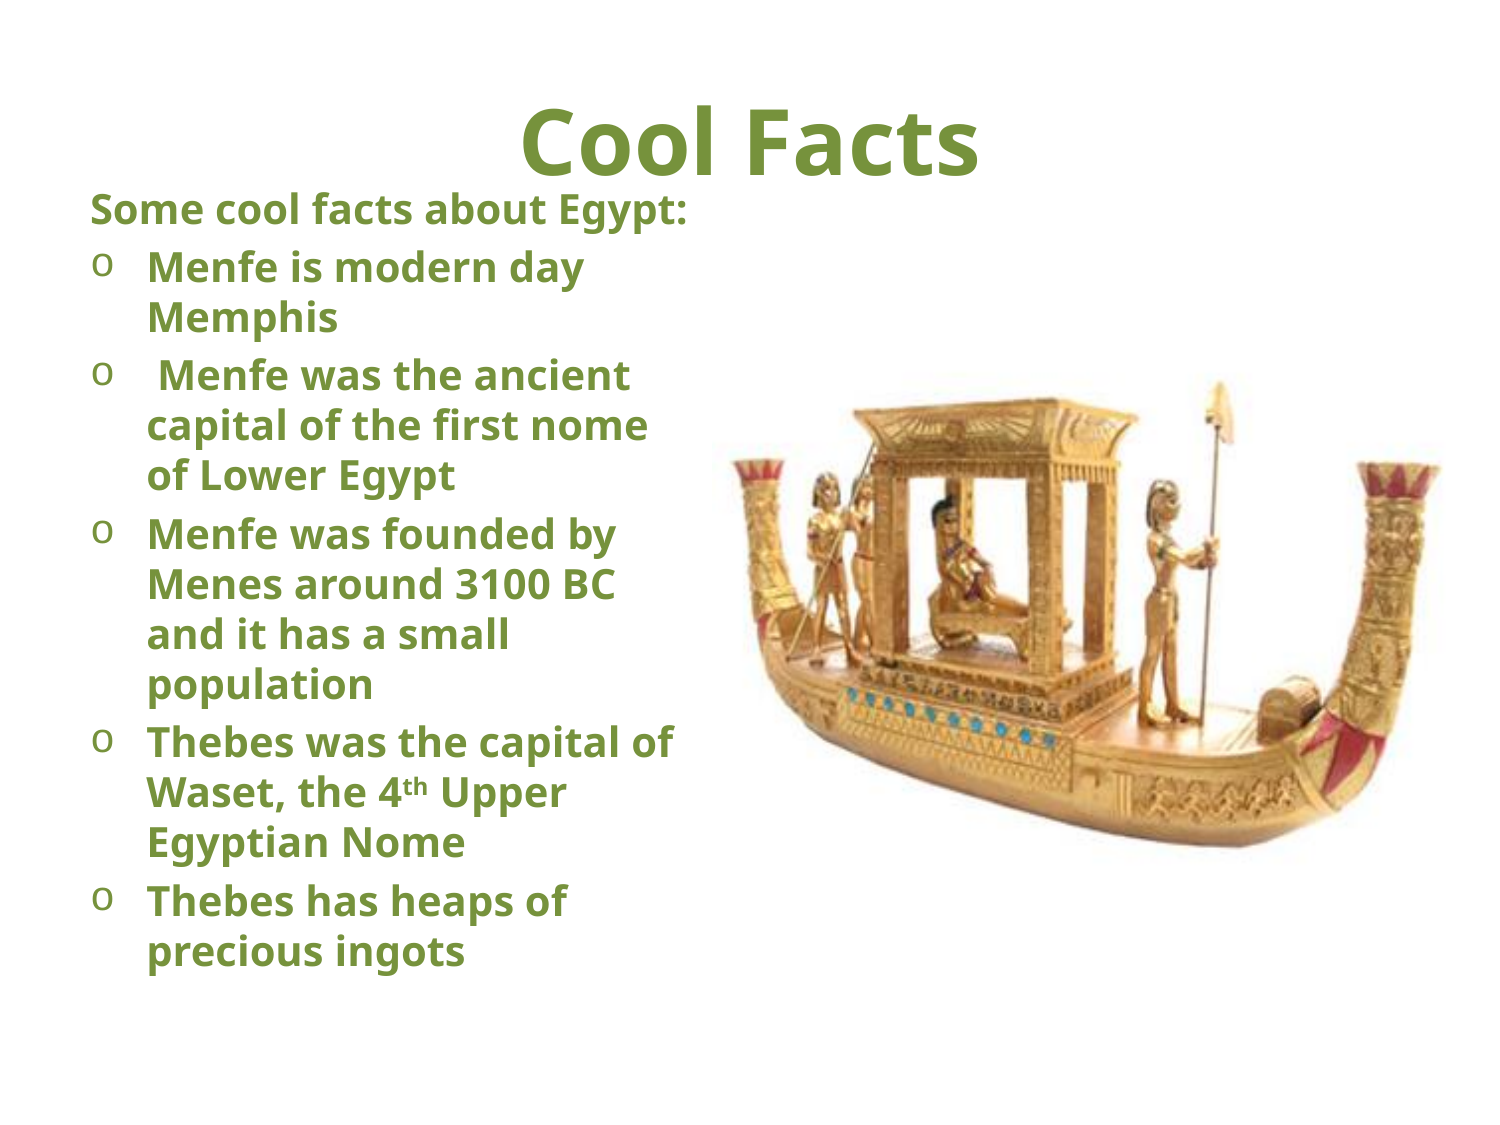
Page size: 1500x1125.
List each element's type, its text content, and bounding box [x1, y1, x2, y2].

picture [712, 199, 1463, 1026]
title Cool Facts [75, 45, 1425, 198]
list Some cool facts about Egypt: Menfe is modern day Memphis Menfe was the ancient capital of the first nome of Lower Egypt Menfe was founded by Menes around 3100 BC and it has a small population Thebes was the capital of Waset, the 4th Upper Egyptian Nome Thebes has heaps of precious ingots [75, 174, 713, 1063]
